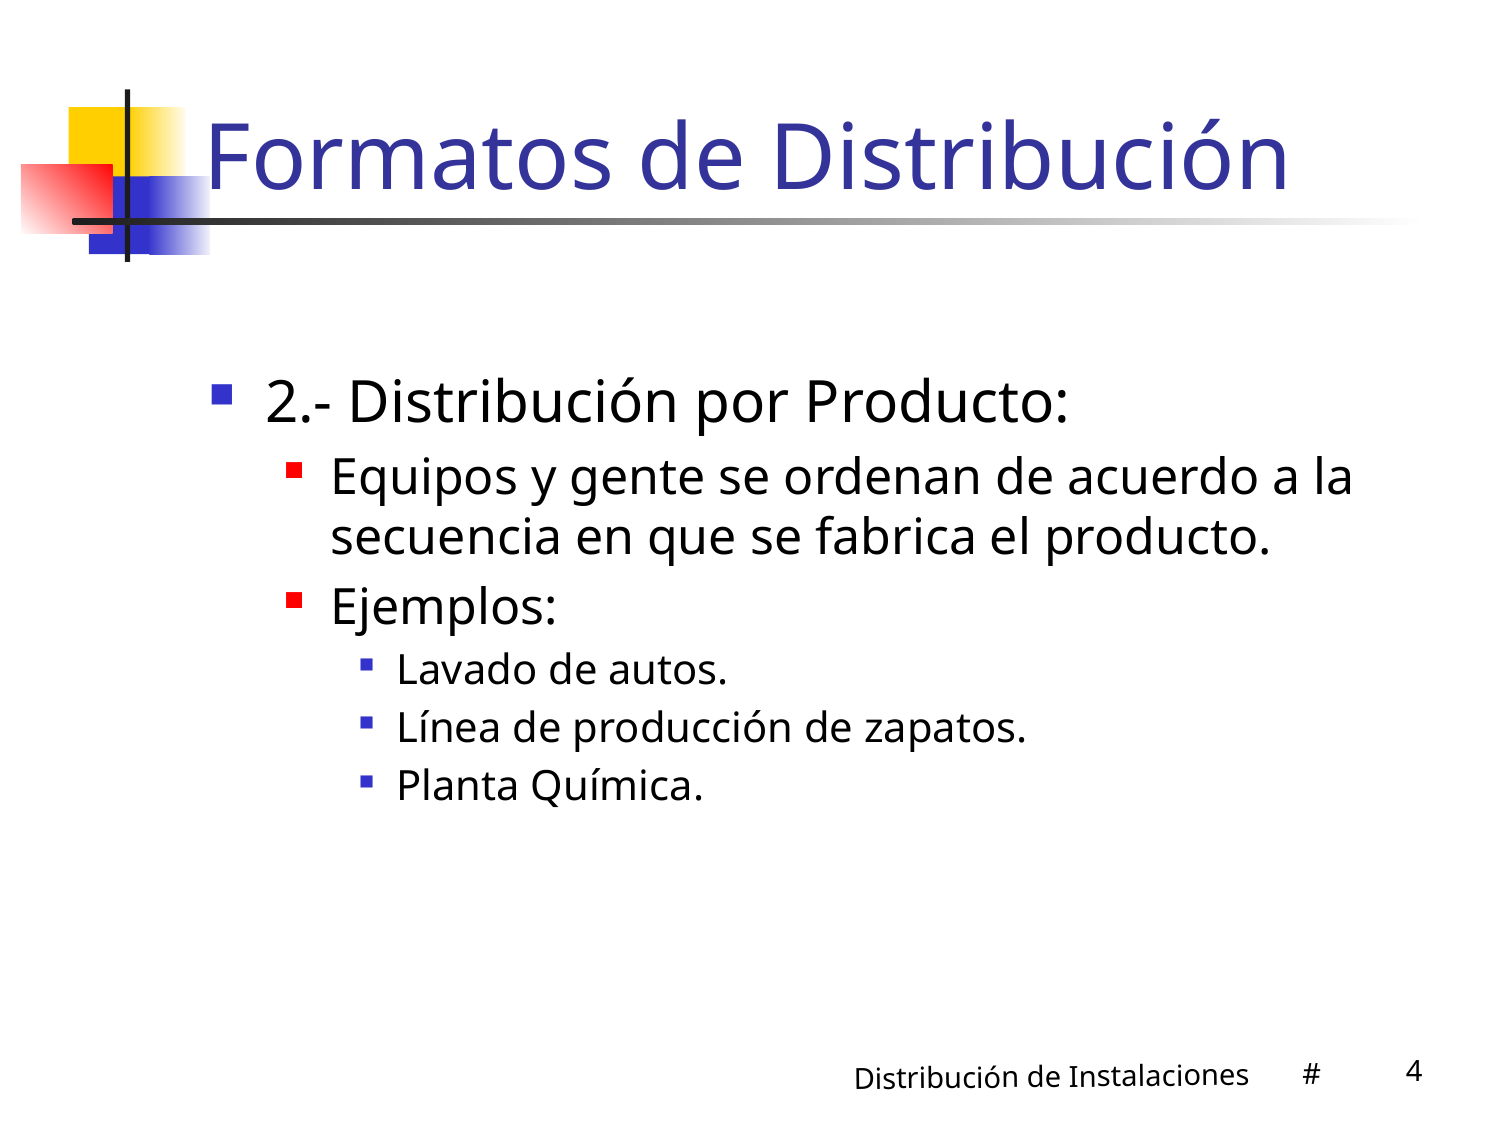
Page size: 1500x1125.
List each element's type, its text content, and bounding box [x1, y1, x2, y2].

footer Distribución de Instalaciones # [761, 1028, 1414, 1110]
list 2.- Distribución por Producto: Equipos y gente se ordenan de acuerdo a la secuencia en que se fabrica el producto. Ejemplos: Lavado de autos. Línea de producción de zapatos. Planta Química. [193, 274, 1470, 1007]
title Formatos de Distribución [188, 27, 1468, 216]
slide_number 4 [1124, 1024, 1438, 1101]
